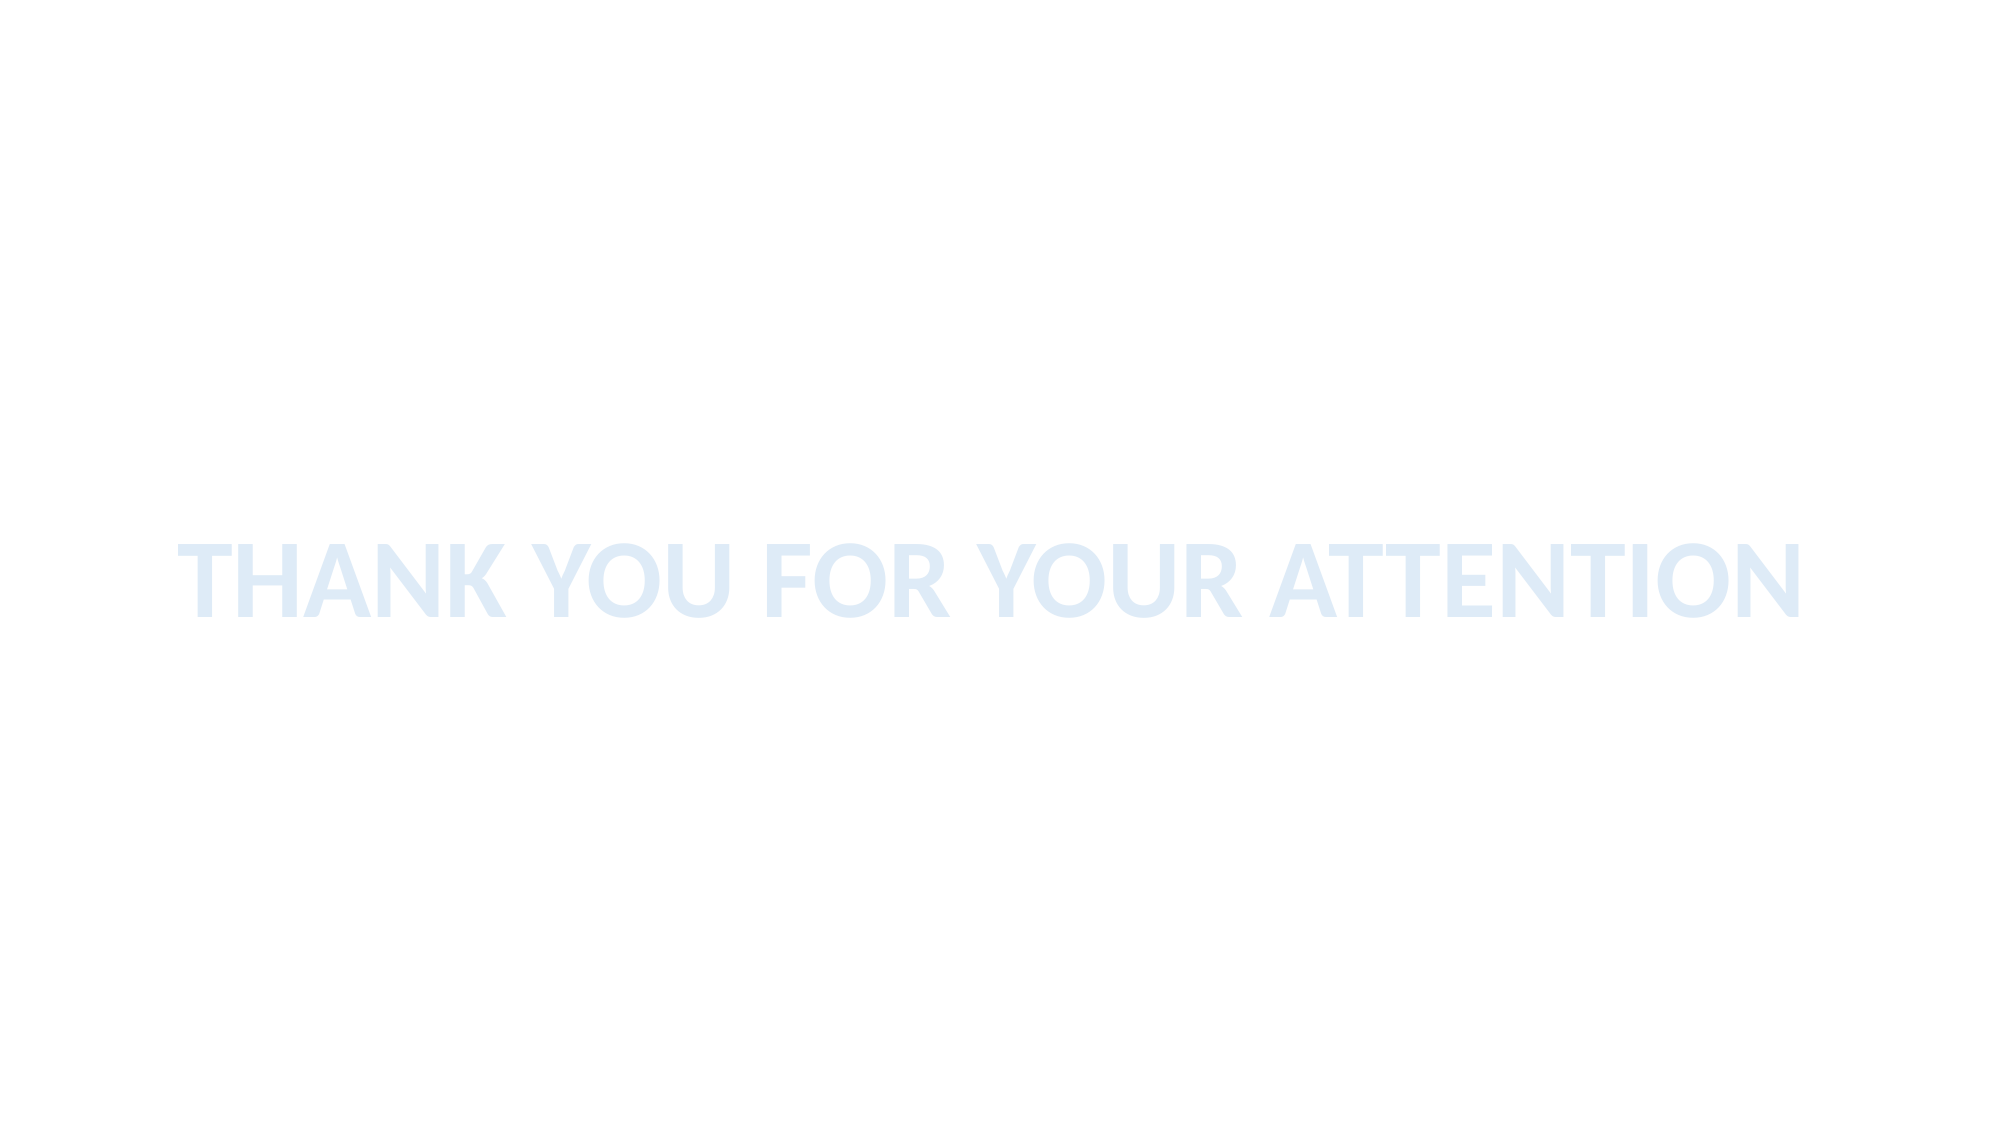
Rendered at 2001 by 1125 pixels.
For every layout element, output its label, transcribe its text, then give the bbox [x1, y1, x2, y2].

list THANK YOU FOR YOUR ATTENTION [129, 77, 1855, 1086]
